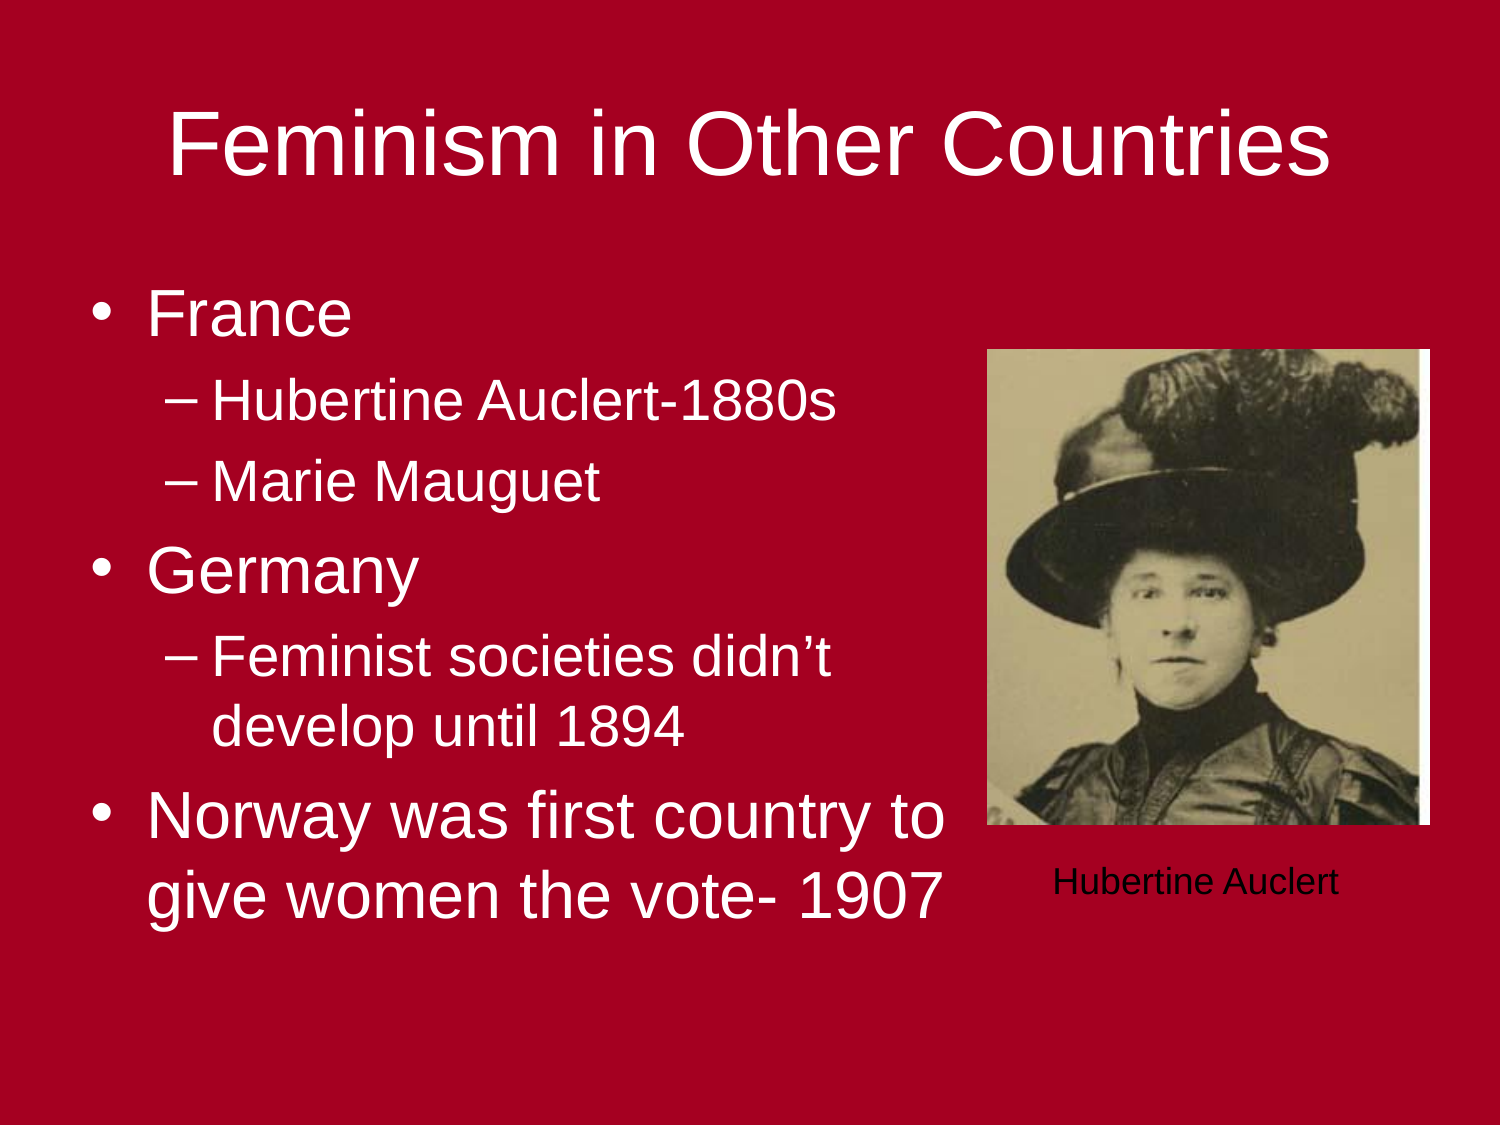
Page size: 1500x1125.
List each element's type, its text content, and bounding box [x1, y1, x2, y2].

text_box Hubertine Auclert [1037, 849, 1400, 911]
title Feminism in Other Countries [75, 45, 1425, 233]
picture [987, 349, 1430, 826]
list France Hubertine Auclert-1880s Marie Mauguet Germany Feminist societies didn’t develop until 1894 Norway was first country to give women the vote- 1907 [75, 262, 963, 1005]
